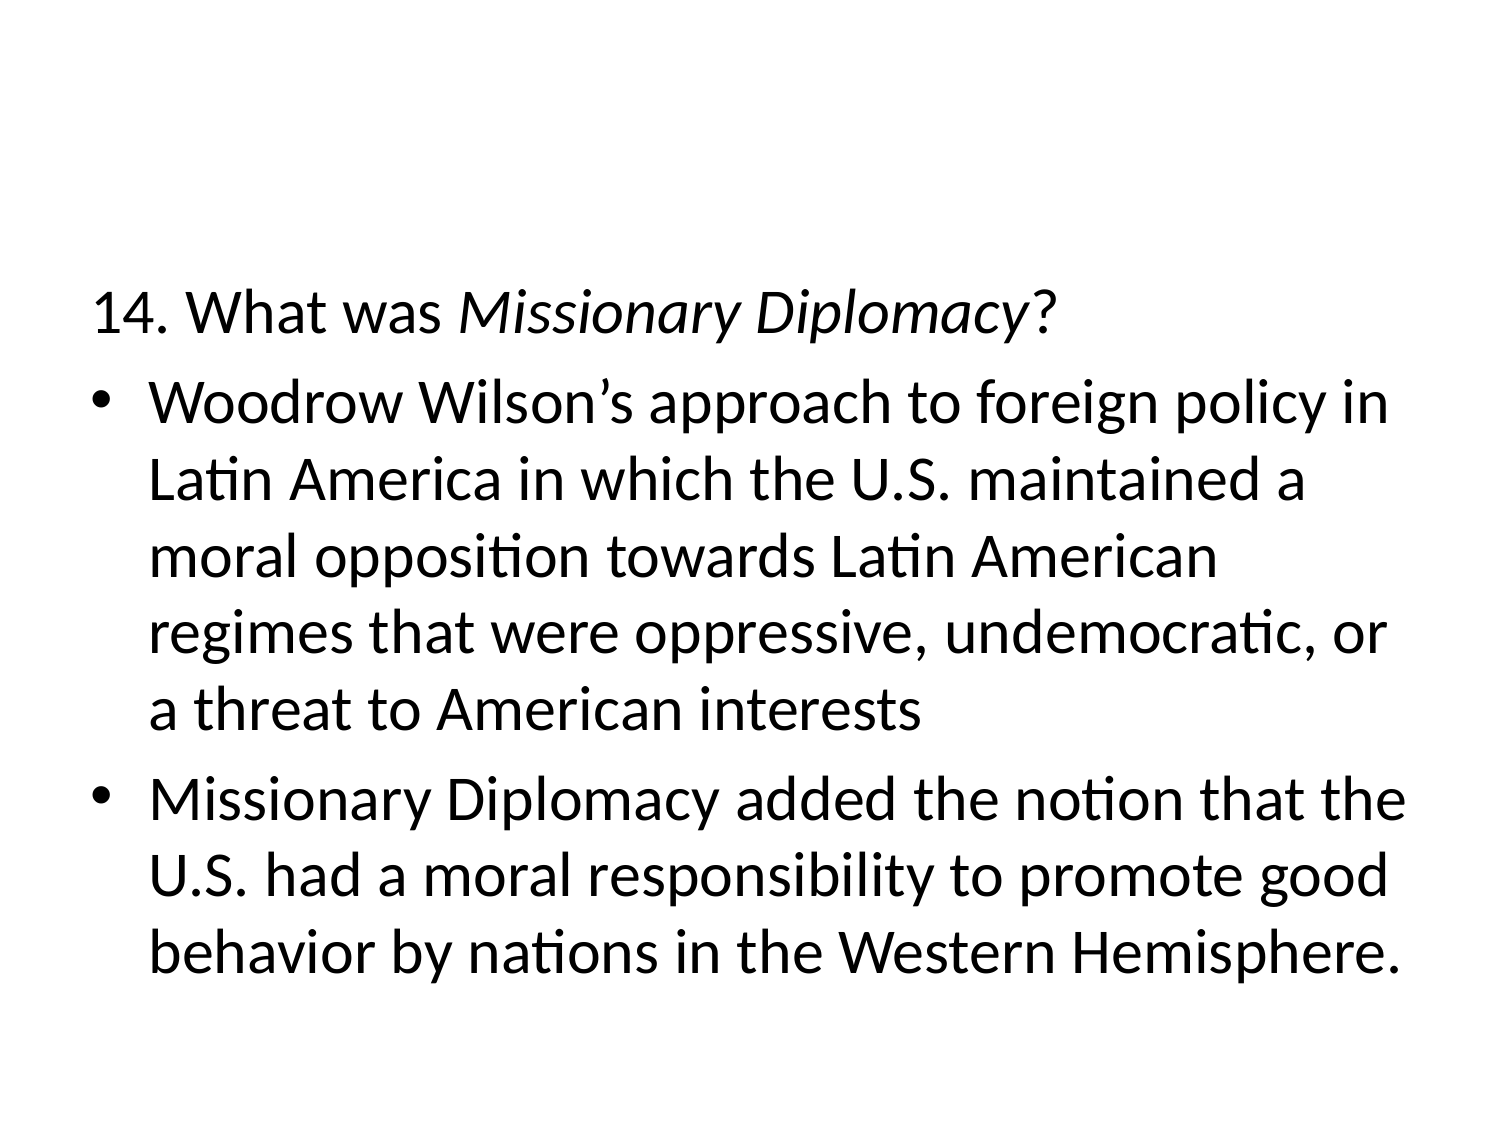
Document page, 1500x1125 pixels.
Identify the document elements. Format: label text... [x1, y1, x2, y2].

list 14. What was Missionary Diplomacy? Woodrow Wilson’s approach to foreign policy in Latin America in which the U.S. maintained a moral opposition towards Latin American regimes that were oppressive, undemocratic, or a threat to American interests Missionary Diplomacy added the notion that the U.S. had a moral responsibility to promote good behavior by nations in the Western Hemisphere. [75, 262, 1425, 1005]
